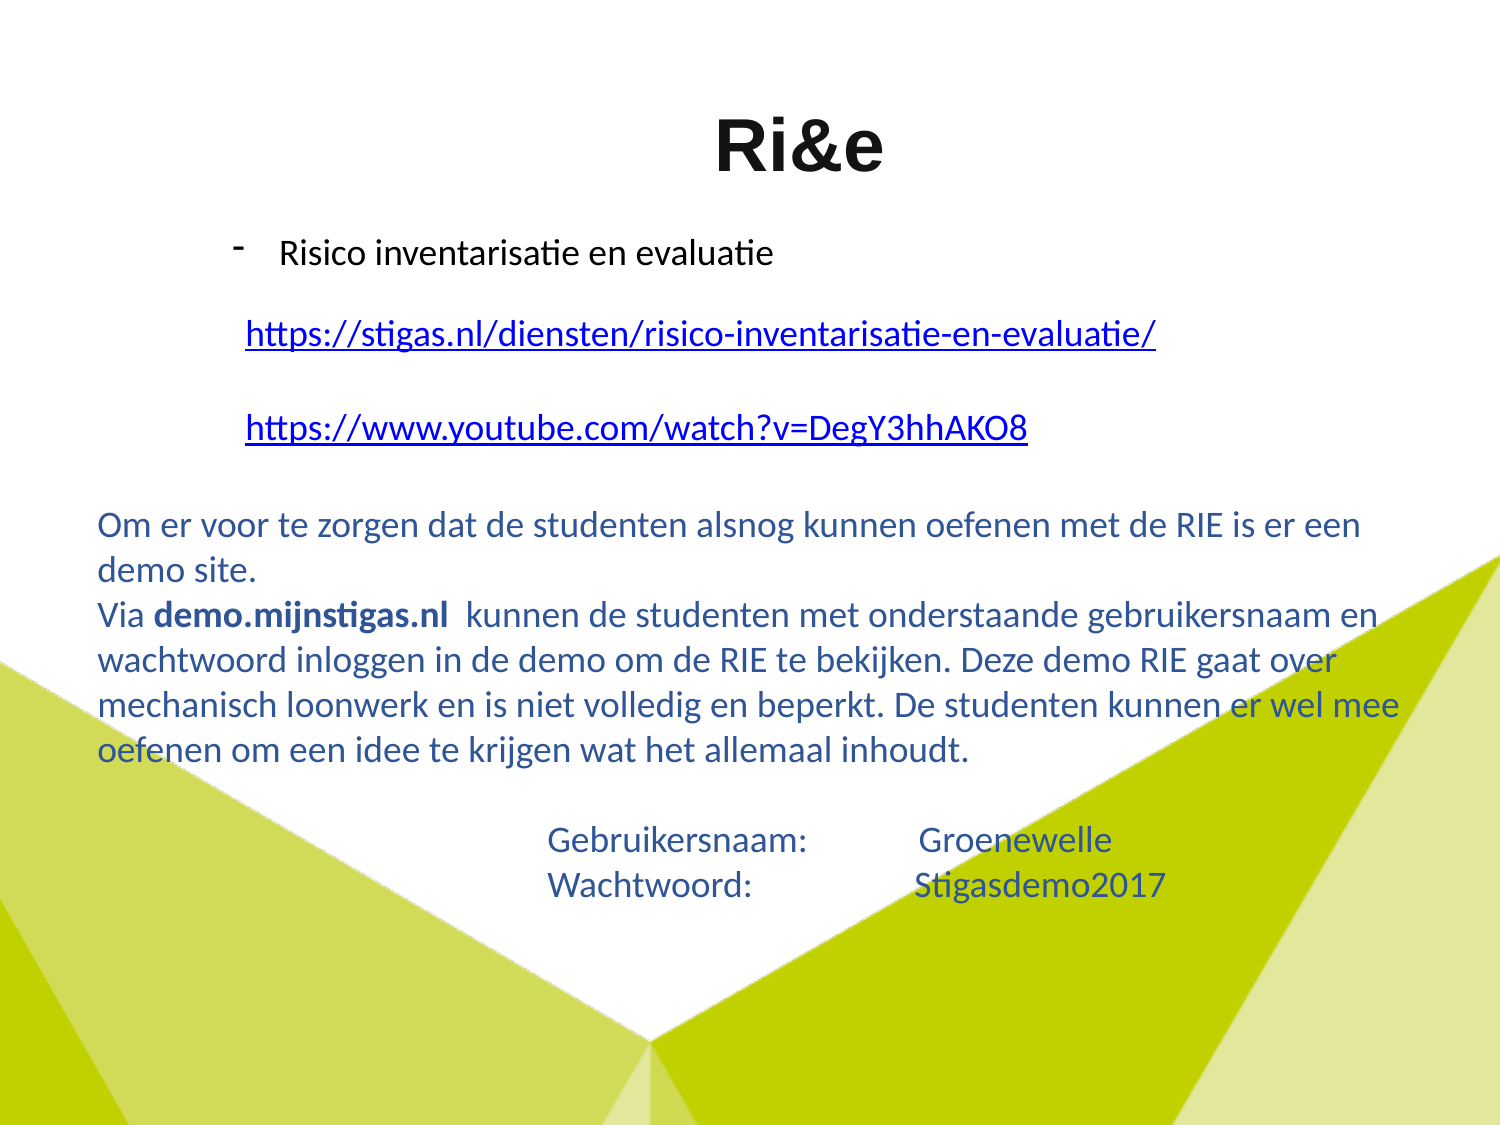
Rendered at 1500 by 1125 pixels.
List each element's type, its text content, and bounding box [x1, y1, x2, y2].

text_box https://stigas.nl/diensten/risico-inventarisatie-en-evaluatie/ [230, 301, 1283, 407]
picture [0, 481, 1500, 1125]
text_box Risico inventarisatie en evaluatie [217, 220, 1283, 281]
text_box https://www.youtube.com/watch?v=DegY3hhAKO8 [230, 395, 1178, 479]
text_box Ri&e [57, 89, 1500, 195]
